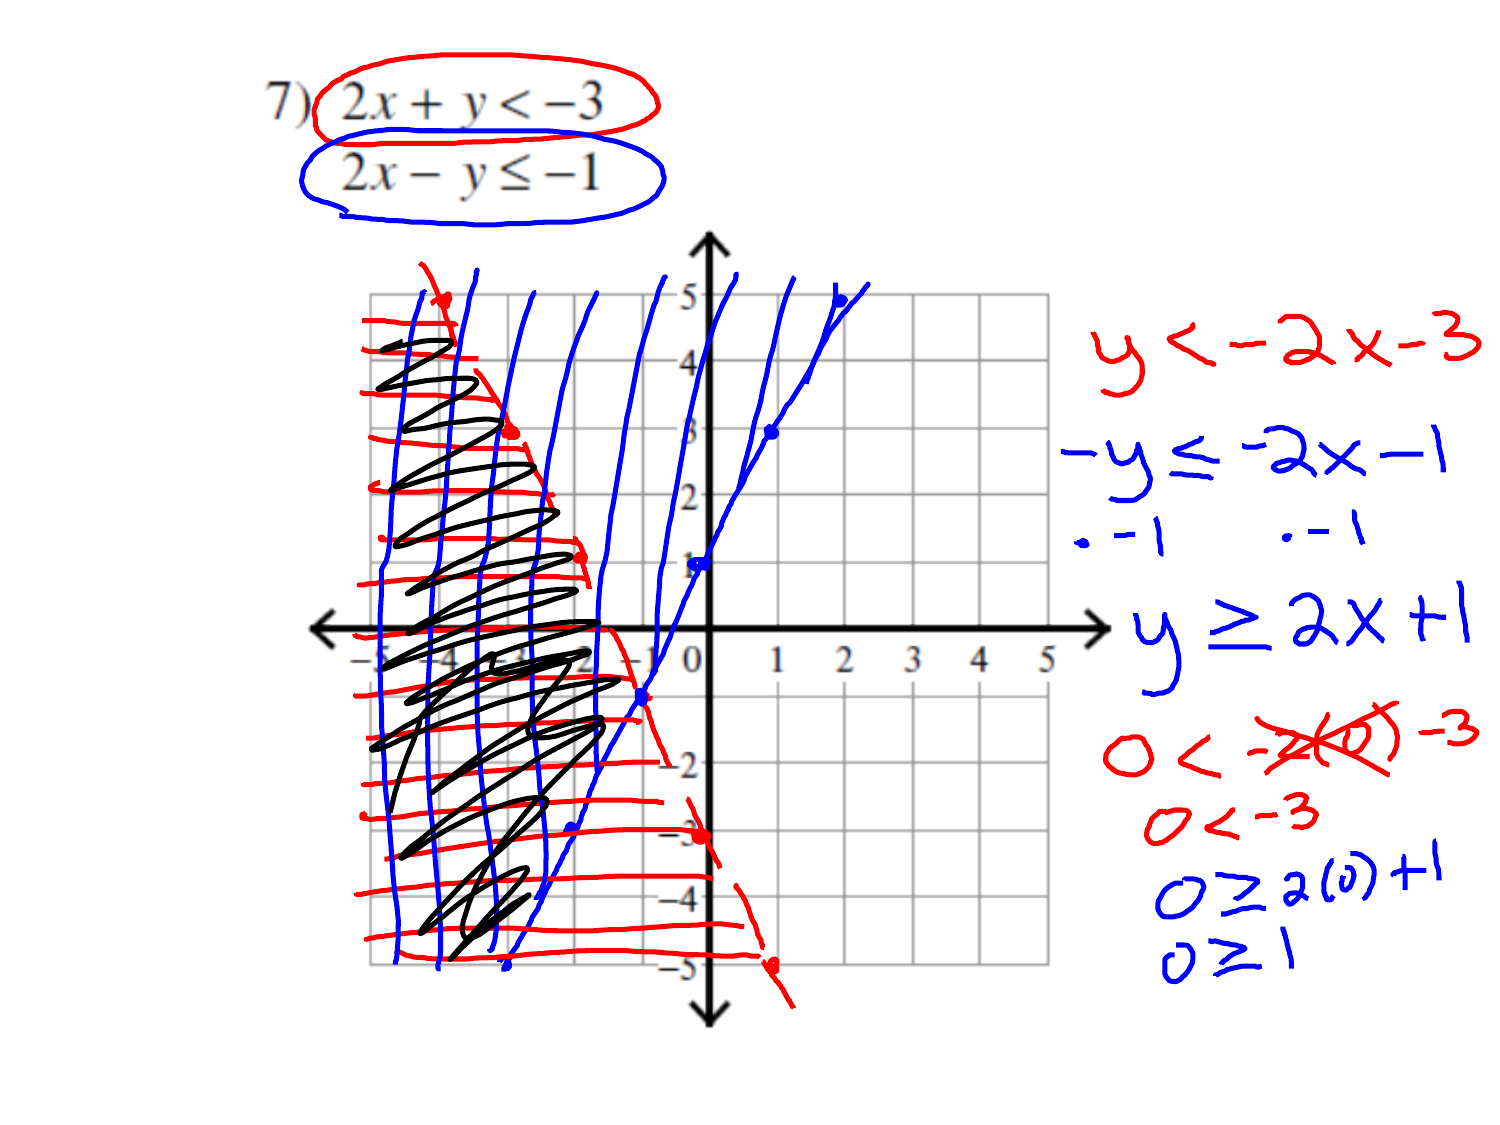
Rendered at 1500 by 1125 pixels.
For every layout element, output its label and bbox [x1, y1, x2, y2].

text_box [1372, 703, 1379, 712]
text_box [1164, 944, 1194, 983]
text_box [1420, 730, 1445, 734]
text_box [1179, 736, 1222, 777]
text_box [1154, 516, 1164, 555]
text_box [1229, 342, 1267, 347]
text_box [1145, 809, 1191, 845]
text_box [1432, 311, 1480, 360]
text_box [1265, 426, 1317, 476]
text_box [371, 269, 836, 970]
text_box [1340, 866, 1355, 891]
text_box [1141, 450, 1152, 497]
text_box [1248, 750, 1268, 755]
text_box [1276, 732, 1300, 758]
text_box [1325, 442, 1361, 474]
text_box [1367, 348, 1392, 367]
text_box [1419, 596, 1425, 642]
text_box [1346, 599, 1382, 645]
text_box [1398, 341, 1425, 347]
text_box [1264, 702, 1398, 775]
text_box [1348, 329, 1367, 348]
text_box [1141, 737, 1153, 774]
text_box [1402, 855, 1406, 869]
text_box [1279, 315, 1335, 365]
text_box [1365, 622, 1385, 642]
text_box [1282, 926, 1293, 969]
text_box [1254, 813, 1278, 818]
text_box [1215, 873, 1259, 901]
text_box [1376, 712, 1399, 761]
text_box [1297, 753, 1310, 758]
text_box [1409, 613, 1421, 617]
text_box [1206, 809, 1240, 839]
text_box [1290, 594, 1338, 645]
text_box [1285, 873, 1309, 905]
text_box [1221, 906, 1266, 915]
text_box [1323, 859, 1335, 901]
text_box [1320, 742, 1390, 776]
text_box [1208, 940, 1246, 965]
text_box [1173, 435, 1220, 462]
text_box [1169, 471, 1212, 479]
text_box [1342, 459, 1366, 475]
text_box [1379, 453, 1424, 457]
text_box [1283, 534, 1291, 541]
text_box [1141, 613, 1180, 696]
text_box [1344, 723, 1370, 754]
text_box [1315, 746, 1330, 766]
text_box [1351, 511, 1364, 545]
text_box [1242, 443, 1267, 448]
text_box [1285, 793, 1318, 829]
text_box [1157, 878, 1205, 918]
text_box [1256, 717, 1316, 742]
text_box [1392, 869, 1427, 877]
text_box [1441, 710, 1478, 745]
picture [237, 49, 1138, 1061]
text_box [1423, 615, 1447, 619]
text_box [1458, 580, 1468, 643]
text_box [1209, 601, 1257, 634]
text_box [1319, 443, 1341, 460]
text_box [1315, 713, 1330, 740]
text_box [1347, 601, 1365, 622]
text_box [1350, 852, 1375, 900]
text_box [1432, 424, 1445, 473]
text_box [1168, 322, 1215, 365]
text_box [1214, 965, 1262, 976]
text_box [1354, 330, 1380, 361]
text_box [1434, 840, 1440, 881]
